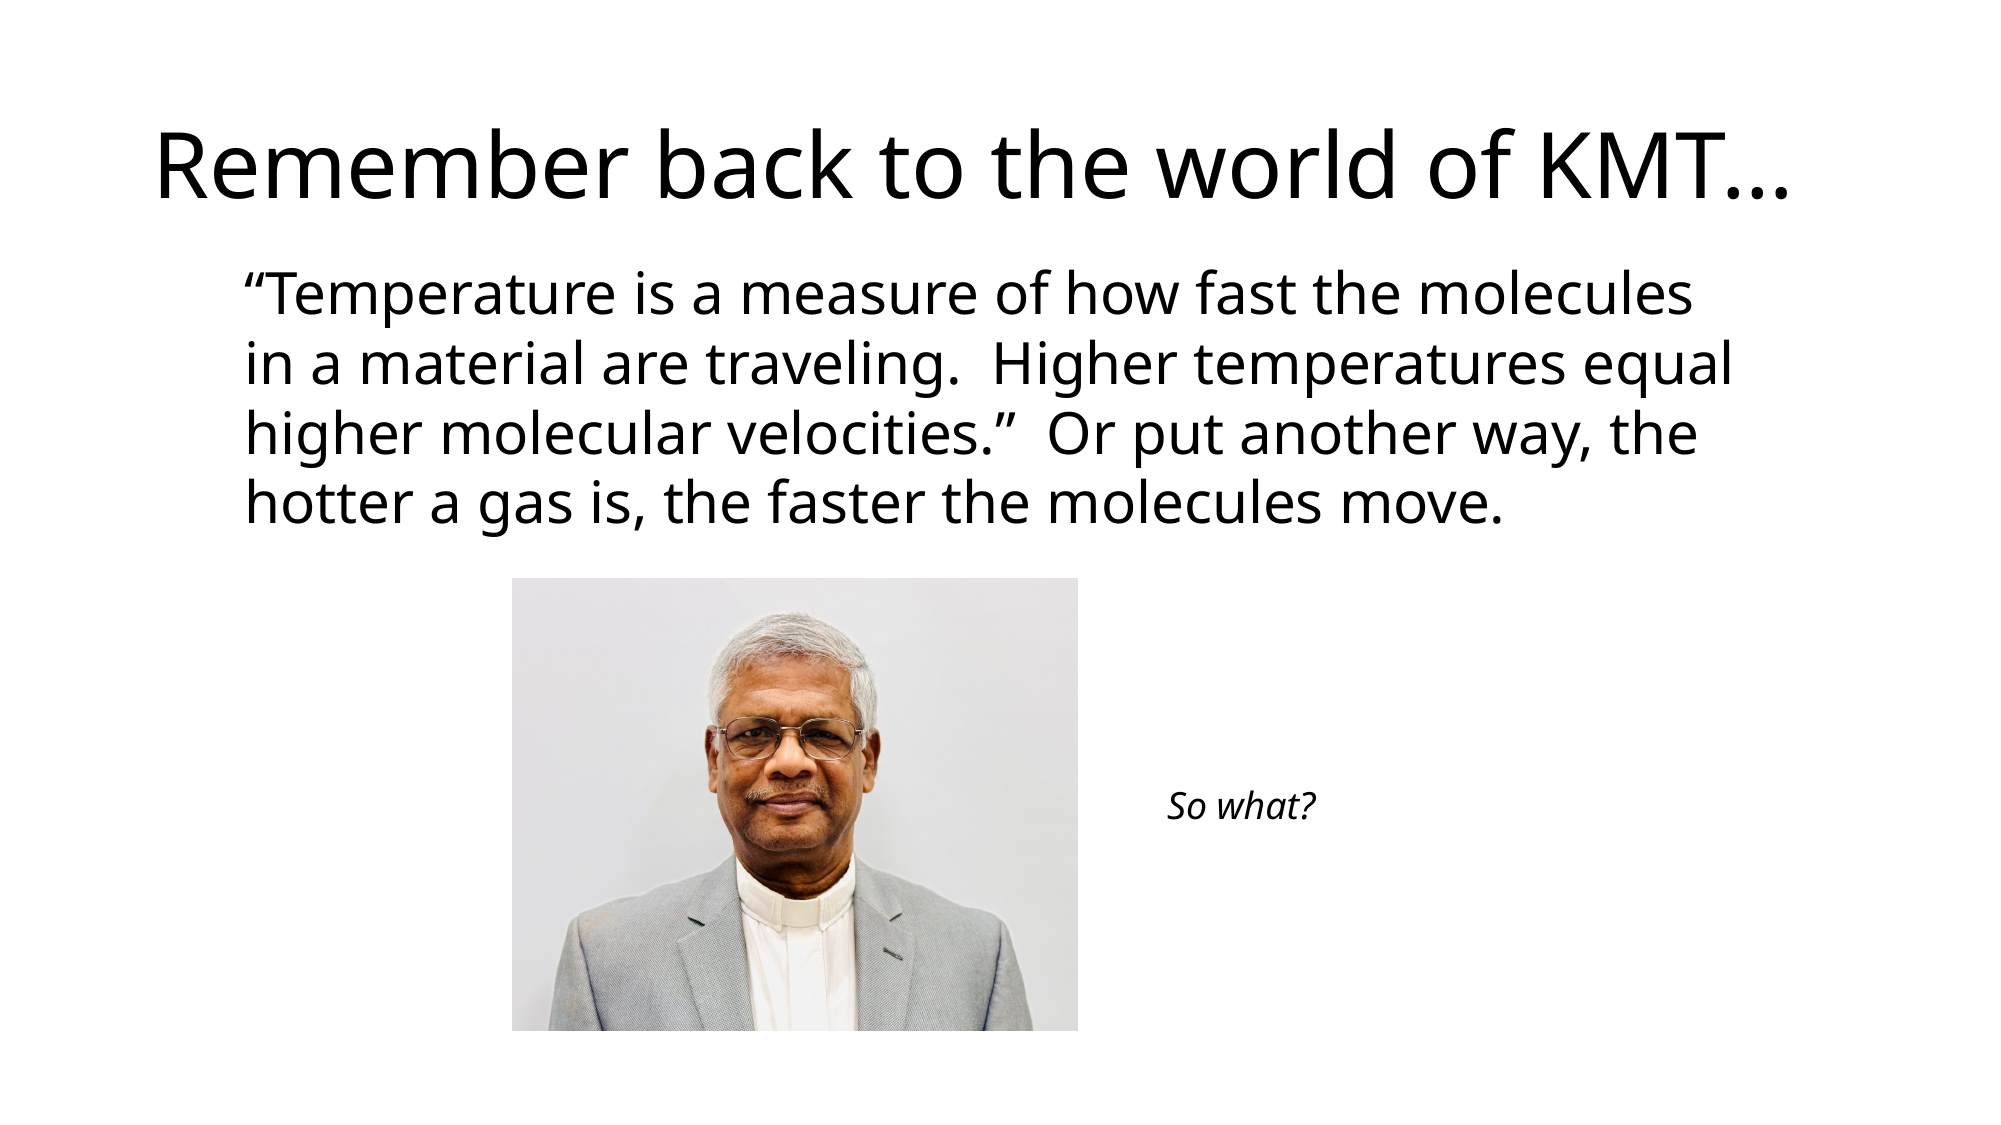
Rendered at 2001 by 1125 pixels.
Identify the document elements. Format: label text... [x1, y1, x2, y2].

title Remember back to the world of KMT… [137, 59, 1863, 278]
text_box So what? [1152, 774, 2000, 835]
picture [511, 578, 1079, 1032]
text_box “Temperature is a measure of how fast the molecules in a material are traveling. Higher temperatures equal higher molecular velocities.” Or put another way, the hotter a gas is, the faster the molecules move. [229, 248, 1761, 544]
